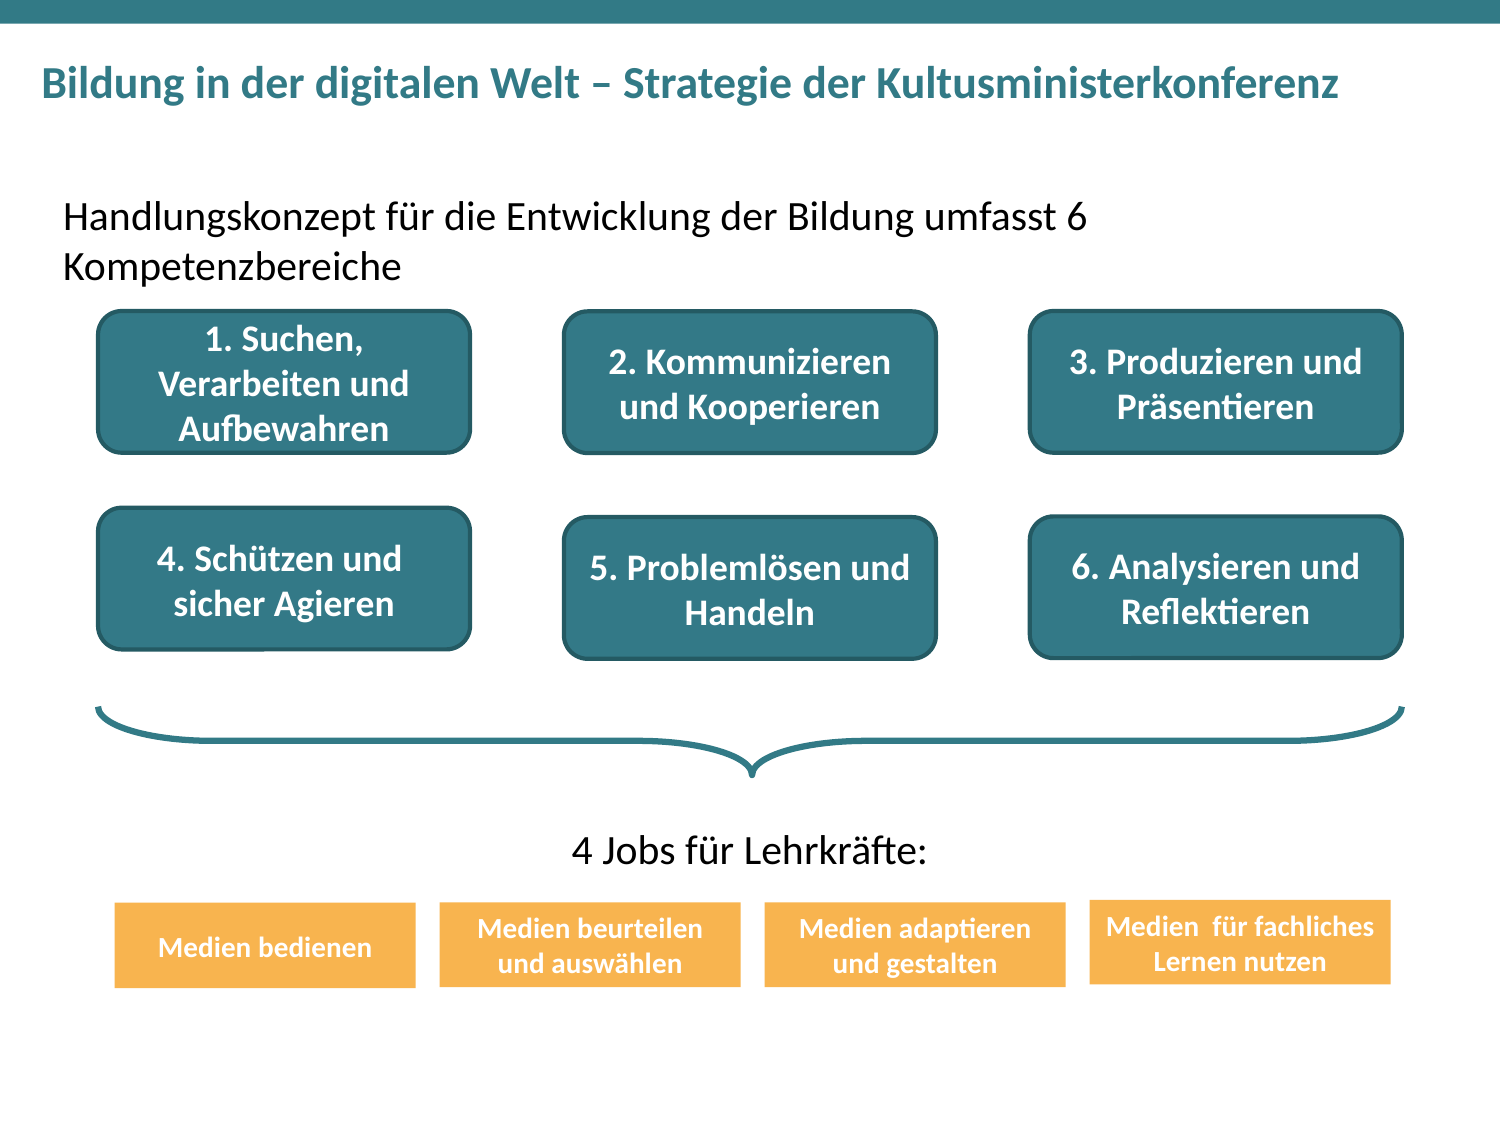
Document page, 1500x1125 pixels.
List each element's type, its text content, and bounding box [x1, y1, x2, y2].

text_box Medien bedienen [114, 902, 416, 989]
text_box 4. Schützen und sicher Agieren [95, 505, 473, 652]
text_box 6. Analysieren und Reflektieren [1027, 514, 1404, 661]
text_box Medien beurteilen und auswählen [439, 902, 741, 988]
text_box 2. Kommunizieren und Kooperieren [561, 309, 939, 456]
text_box 5. Problemlösen und Handeln [561, 514, 939, 661]
text_box 4 Jobs für Lehrkräfte: [163, 815, 1337, 881]
title Bildung in der digitalen Welt – Strategie der Kultusministerkonferenz [41, 53, 1459, 119]
text_box 1. Suchen, Verarbeiten und Aufbewahren [95, 308, 473, 455]
text_box Medien adaptieren und gestalten [764, 902, 1066, 988]
text_box Handlungskonzept für die Entwicklung der Bildung umfasst 6 Kompetenzbereiche [48, 181, 1452, 297]
text_box Medien für fachliches Lernen nutzen [1089, 899, 1391, 985]
text_box 3. Produzieren und Präsentieren [1027, 308, 1404, 455]
text_box [98, 706, 1402, 776]
